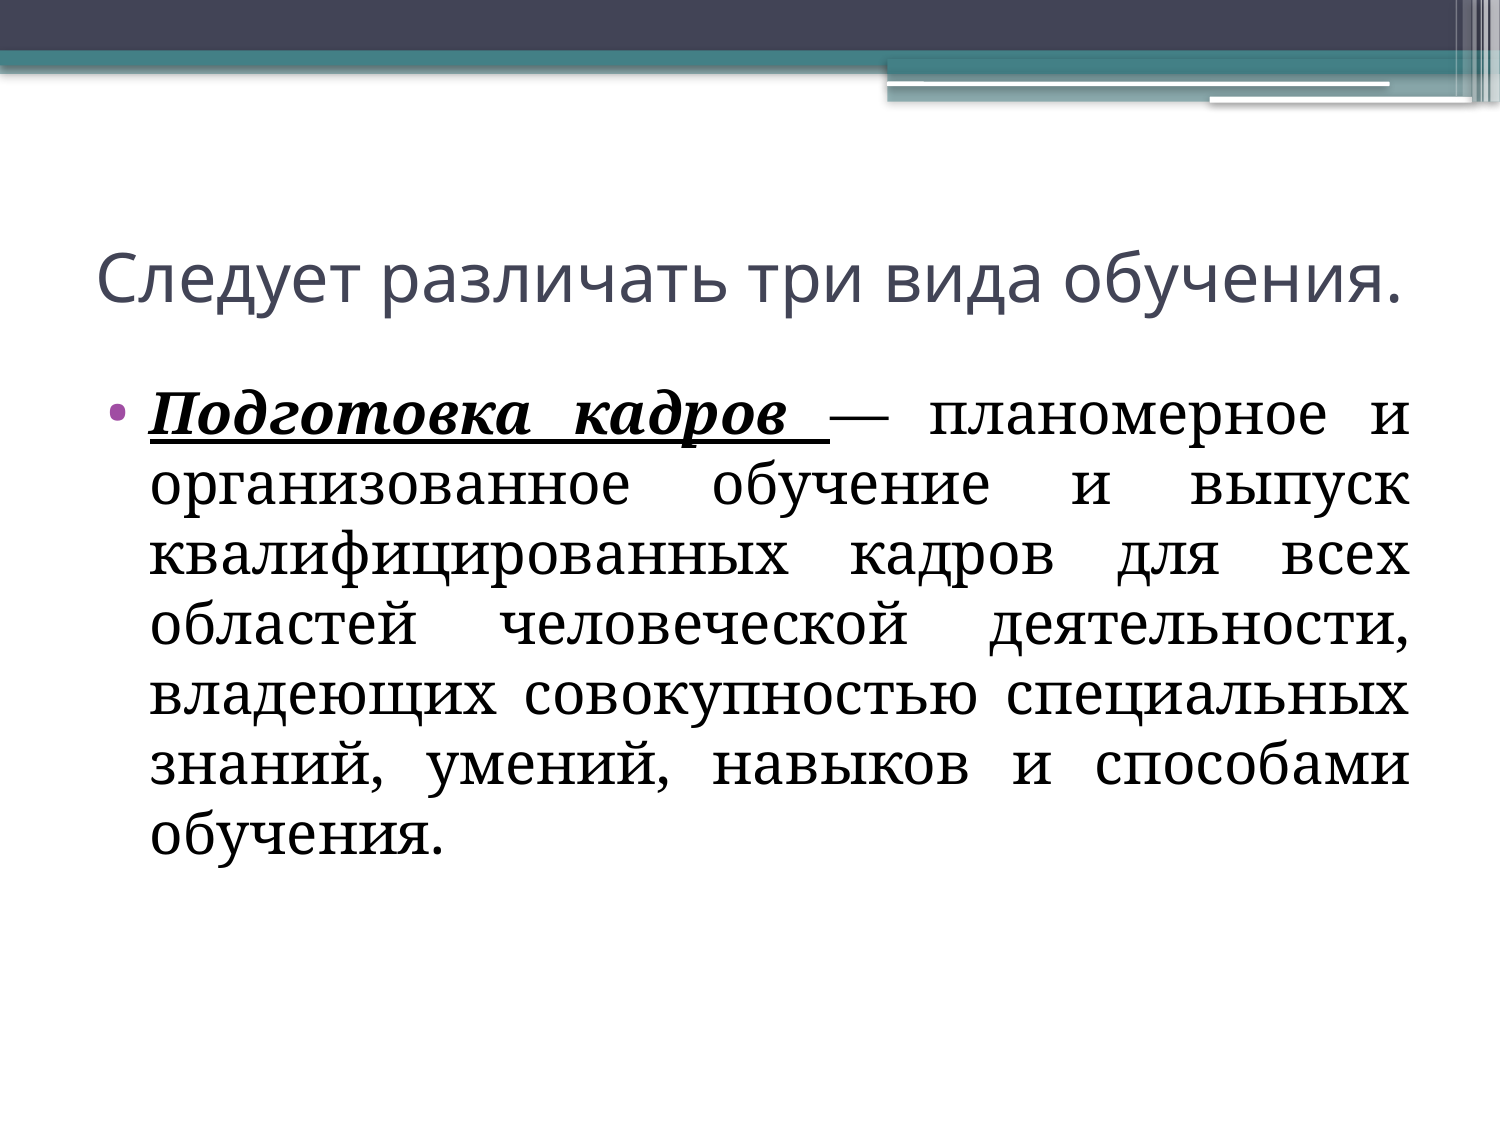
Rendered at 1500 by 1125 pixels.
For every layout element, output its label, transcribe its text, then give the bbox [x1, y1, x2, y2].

list Подготовка кадров — планомерное и организованное обучение и выпуск квалифицированных кадров для всех областей человеческой деятельности, владеющих совокупностью специальных знаний, умений, навыков и способами обучения. [75, 368, 1425, 1079]
title Следует различать три вида обучения. [75, 187, 1425, 363]
